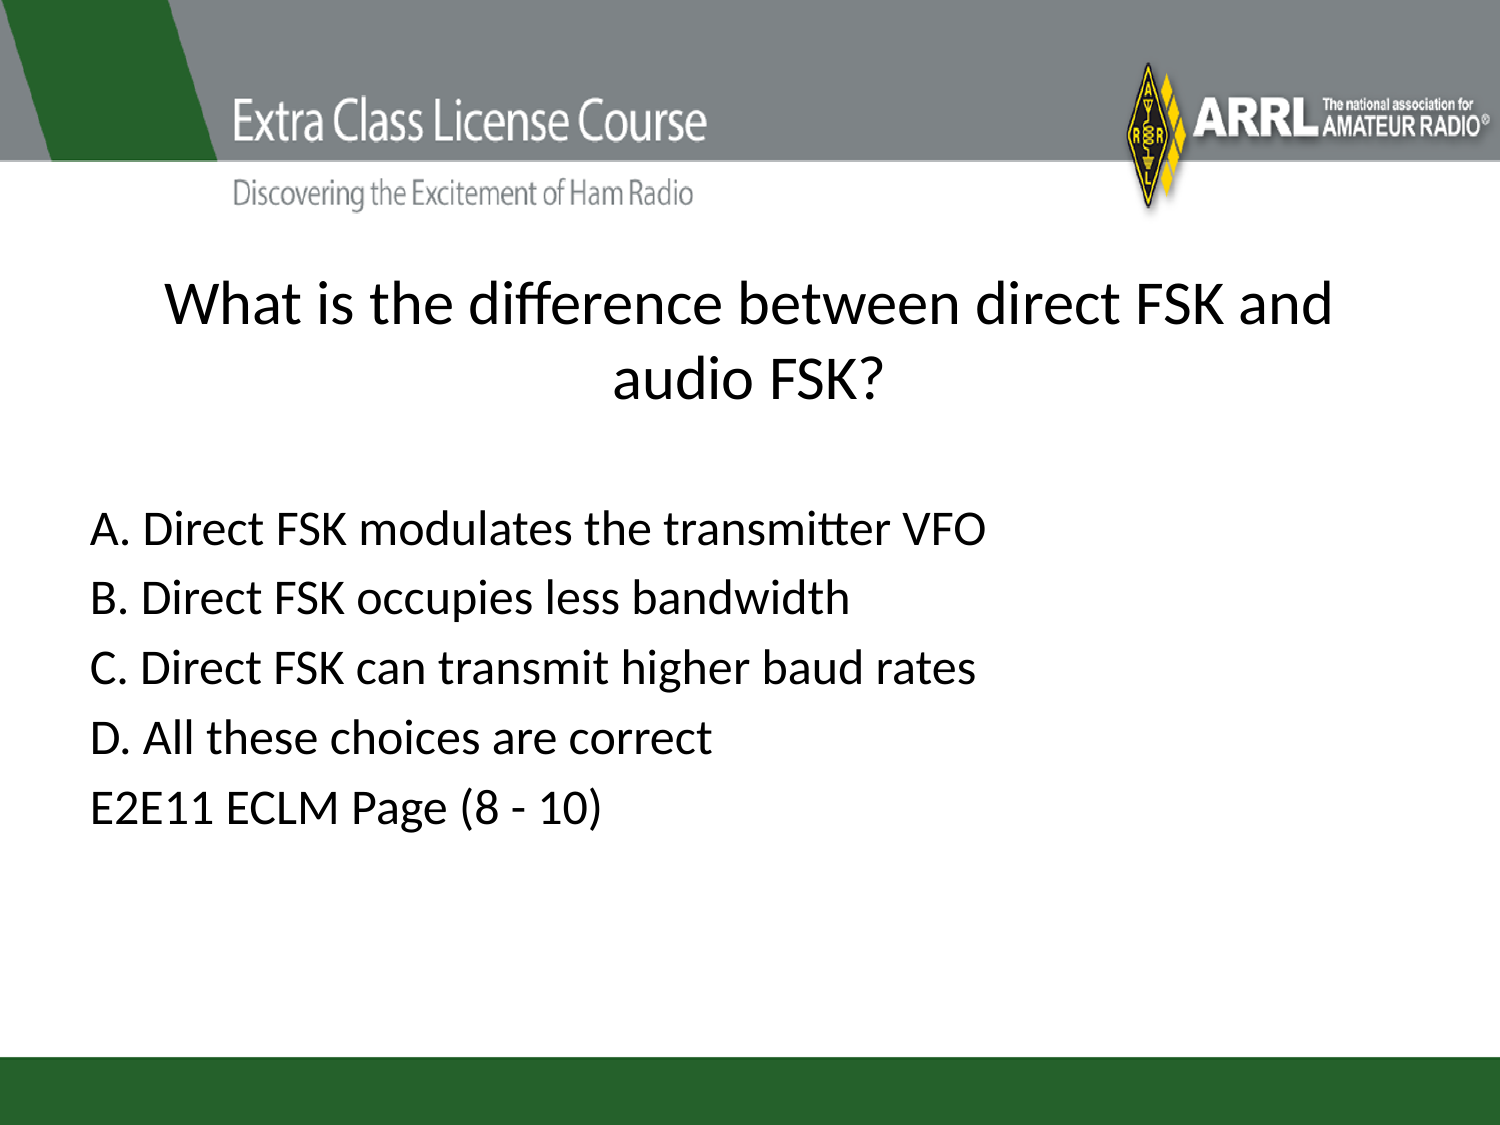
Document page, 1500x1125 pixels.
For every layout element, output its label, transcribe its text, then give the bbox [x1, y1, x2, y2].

picture [0, 0, 1500, 1125]
title What is the difference between direct FSK and audio FSK? [75, 254, 1425, 435]
list A. Direct FSK modulates the transmitter VFO B. Direct FSK occupies less bandwidth C. Direct FSK can transmit higher baud rates D. All these choices are correct E2E11 ECLM Page (8 - 10) [75, 487, 1425, 1005]
